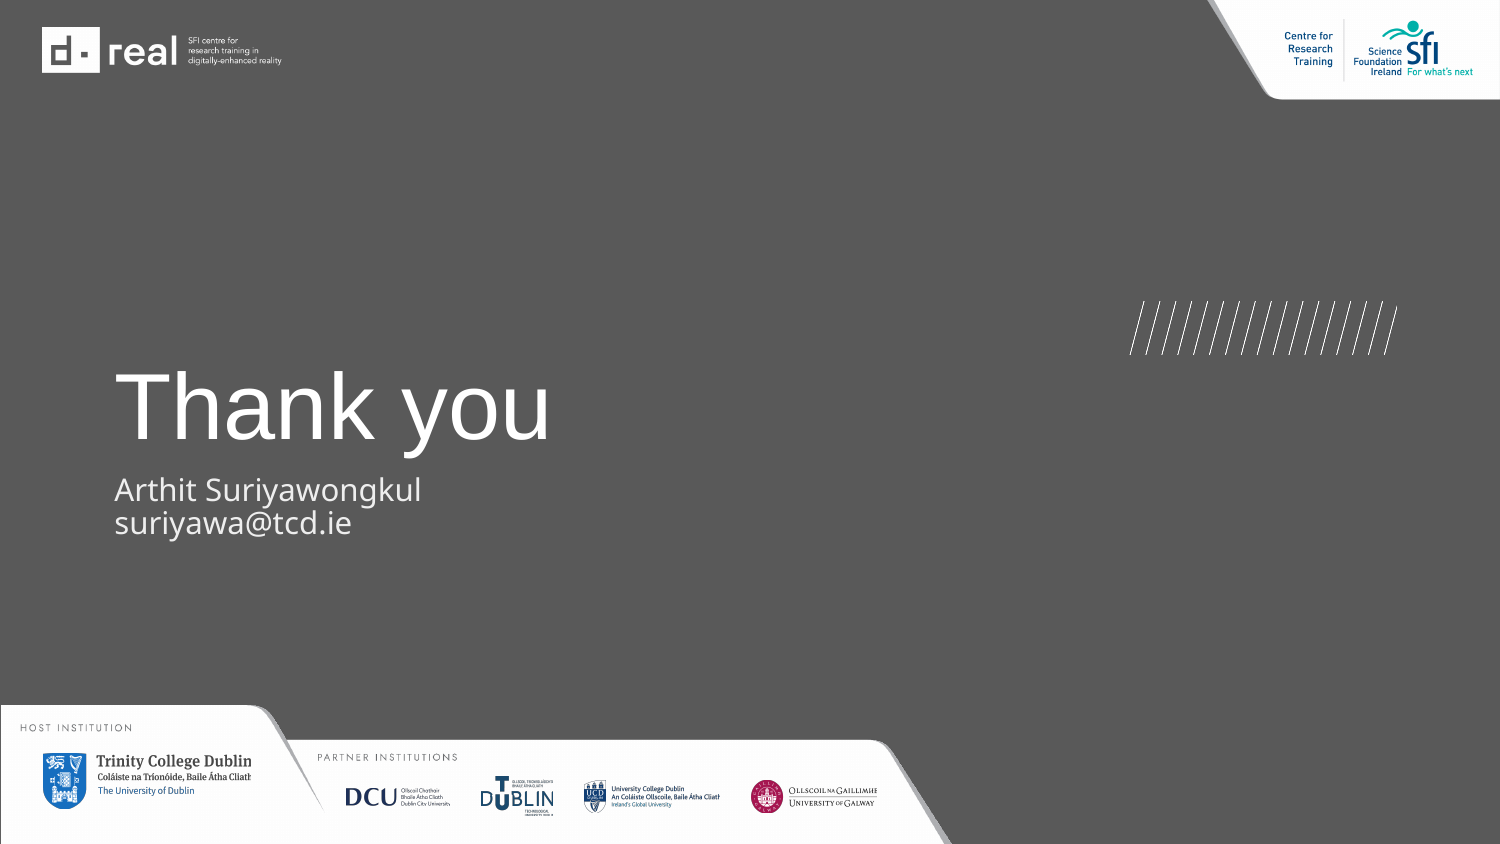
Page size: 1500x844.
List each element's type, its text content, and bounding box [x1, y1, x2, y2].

title Thank you [103, 114, 787, 466]
picture [42, 27, 293, 73]
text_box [346, 776, 877, 817]
picture [0, 705, 957, 844]
picture [1129, 301, 1397, 355]
list Arthit Suriyawongkul suriyawa@tcd.ie [103, 468, 787, 654]
picture [1205, 0, 1500, 103]
